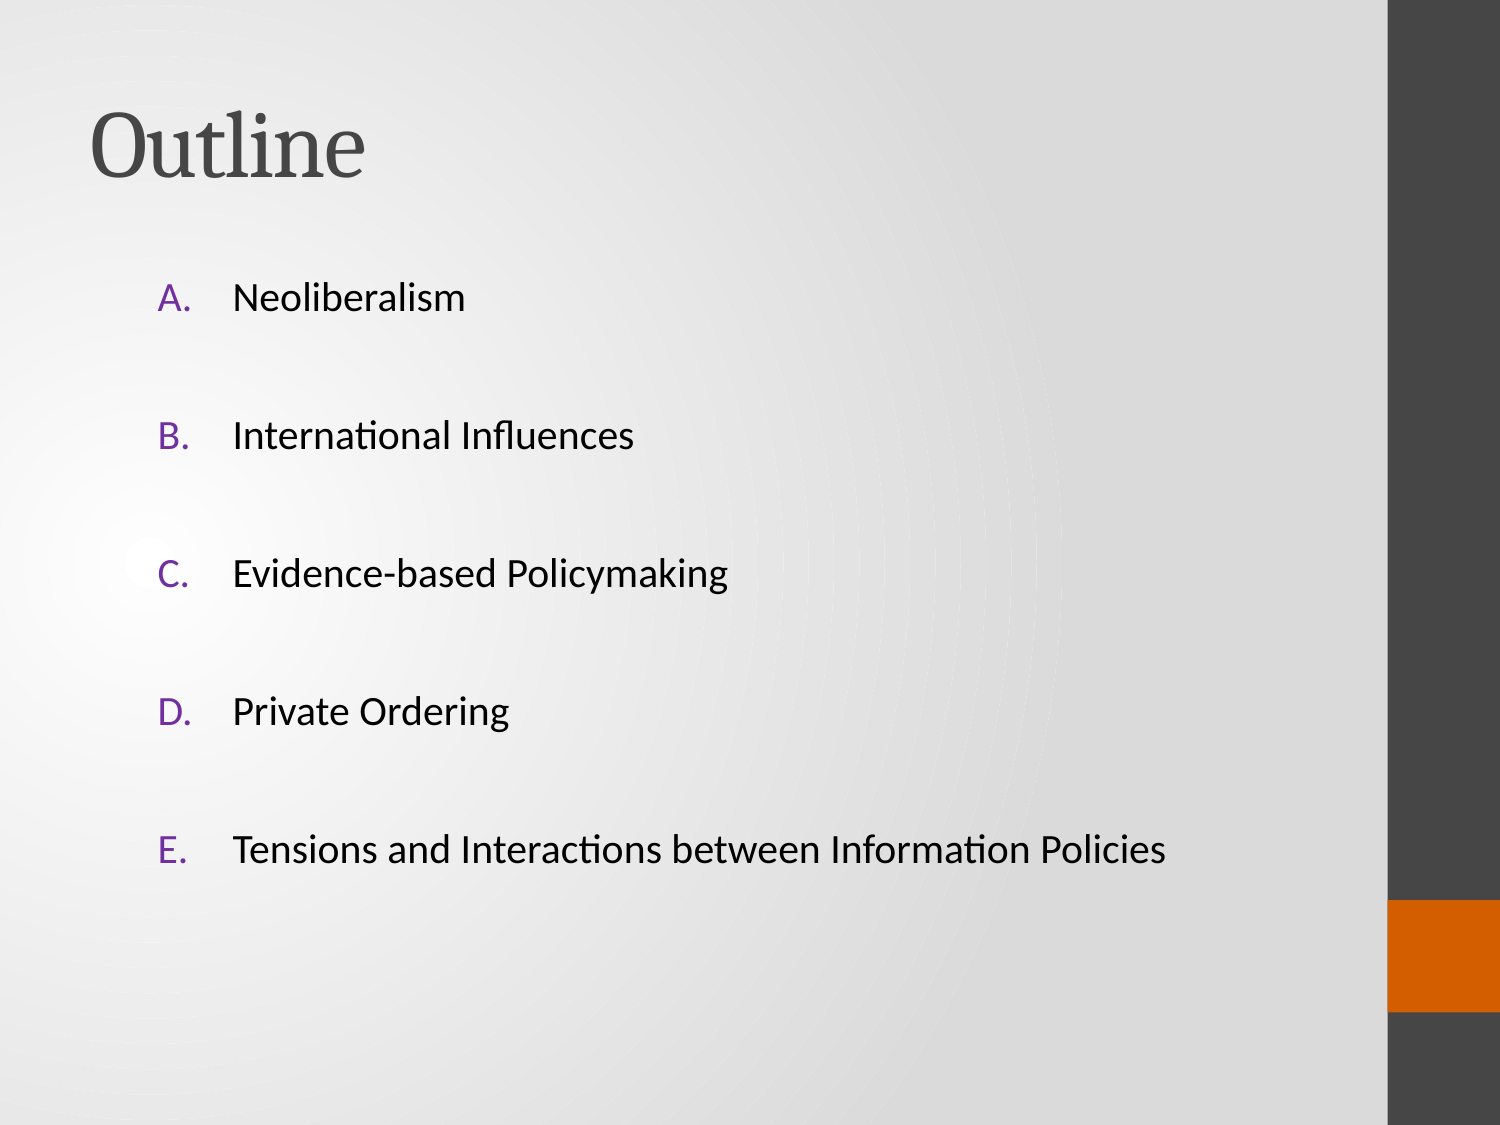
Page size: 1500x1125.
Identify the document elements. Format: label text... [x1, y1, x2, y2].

list Neoliberalism International Influences Evidence-based Policymaking Private Ordering Tensions and Interactions between Information Policies [75, 262, 1325, 1050]
title Outline [75, 45, 1325, 233]
